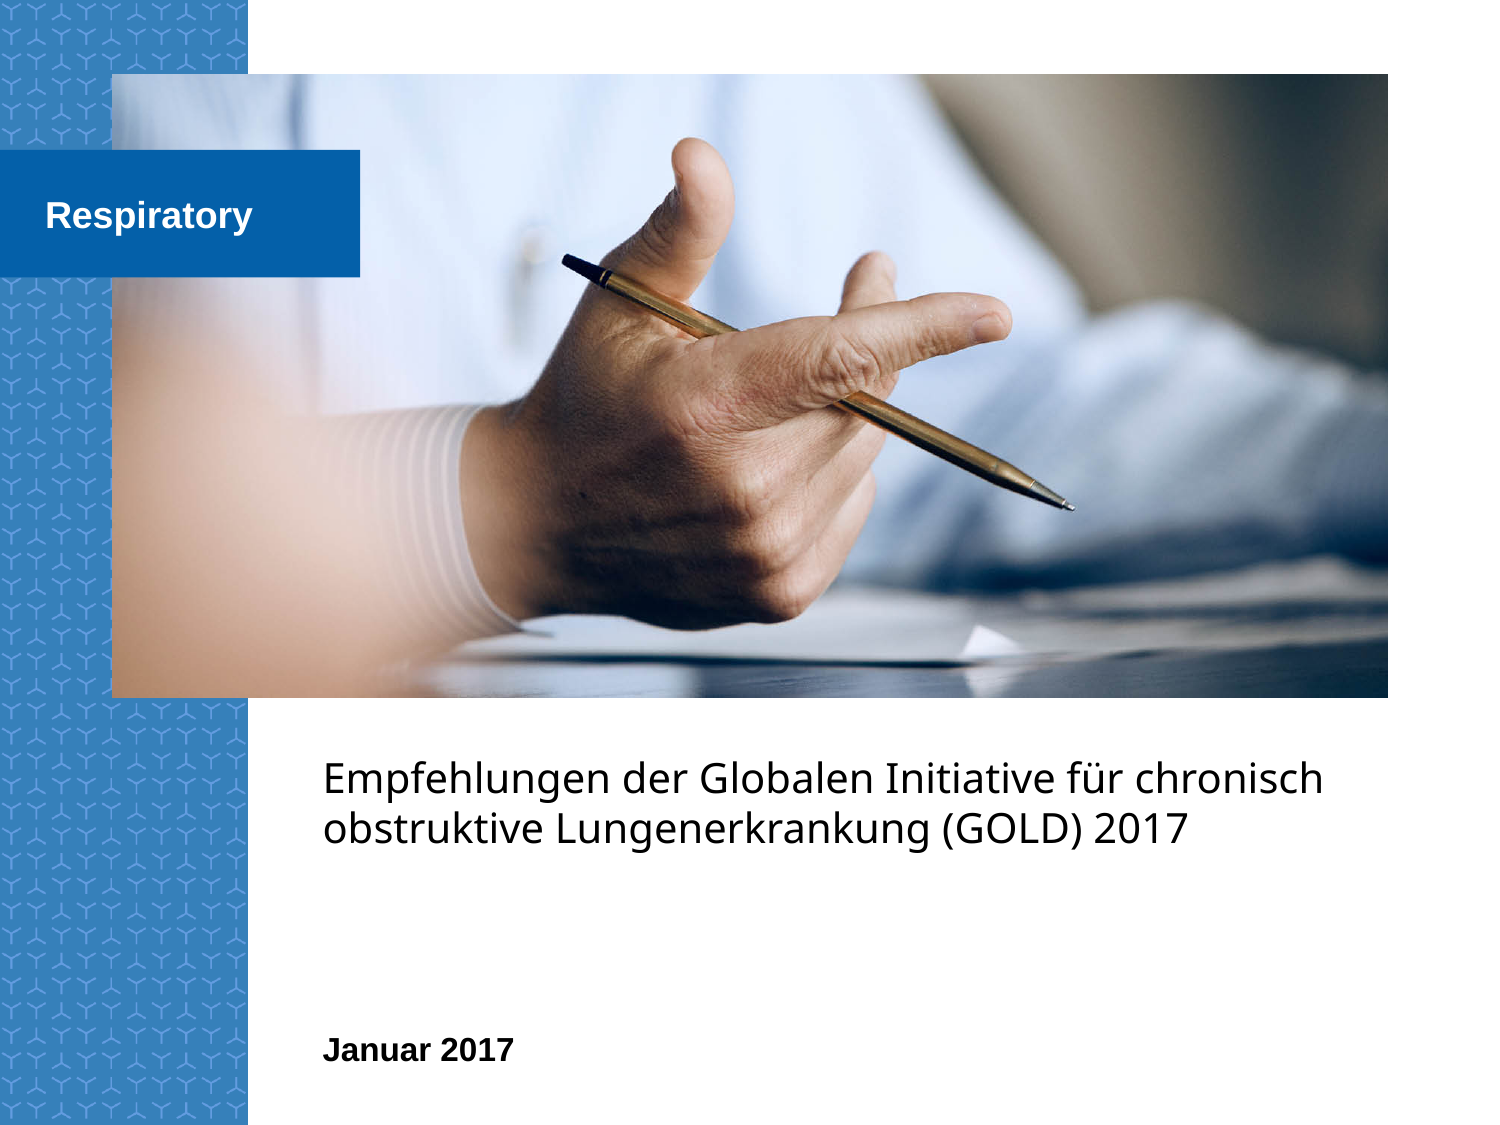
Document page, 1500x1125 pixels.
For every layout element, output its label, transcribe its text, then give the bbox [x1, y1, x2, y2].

subtitle Januar 2017 [322, 1023, 857, 1073]
list Respiratory [0, 149, 111, 278]
title Empfehlungen der Globalen Initiative für chronisch obstruktive Lungenerkrankung (GOLD) 2017 [322, 751, 1388, 909]
picture [0, 0, 1388, 1125]
